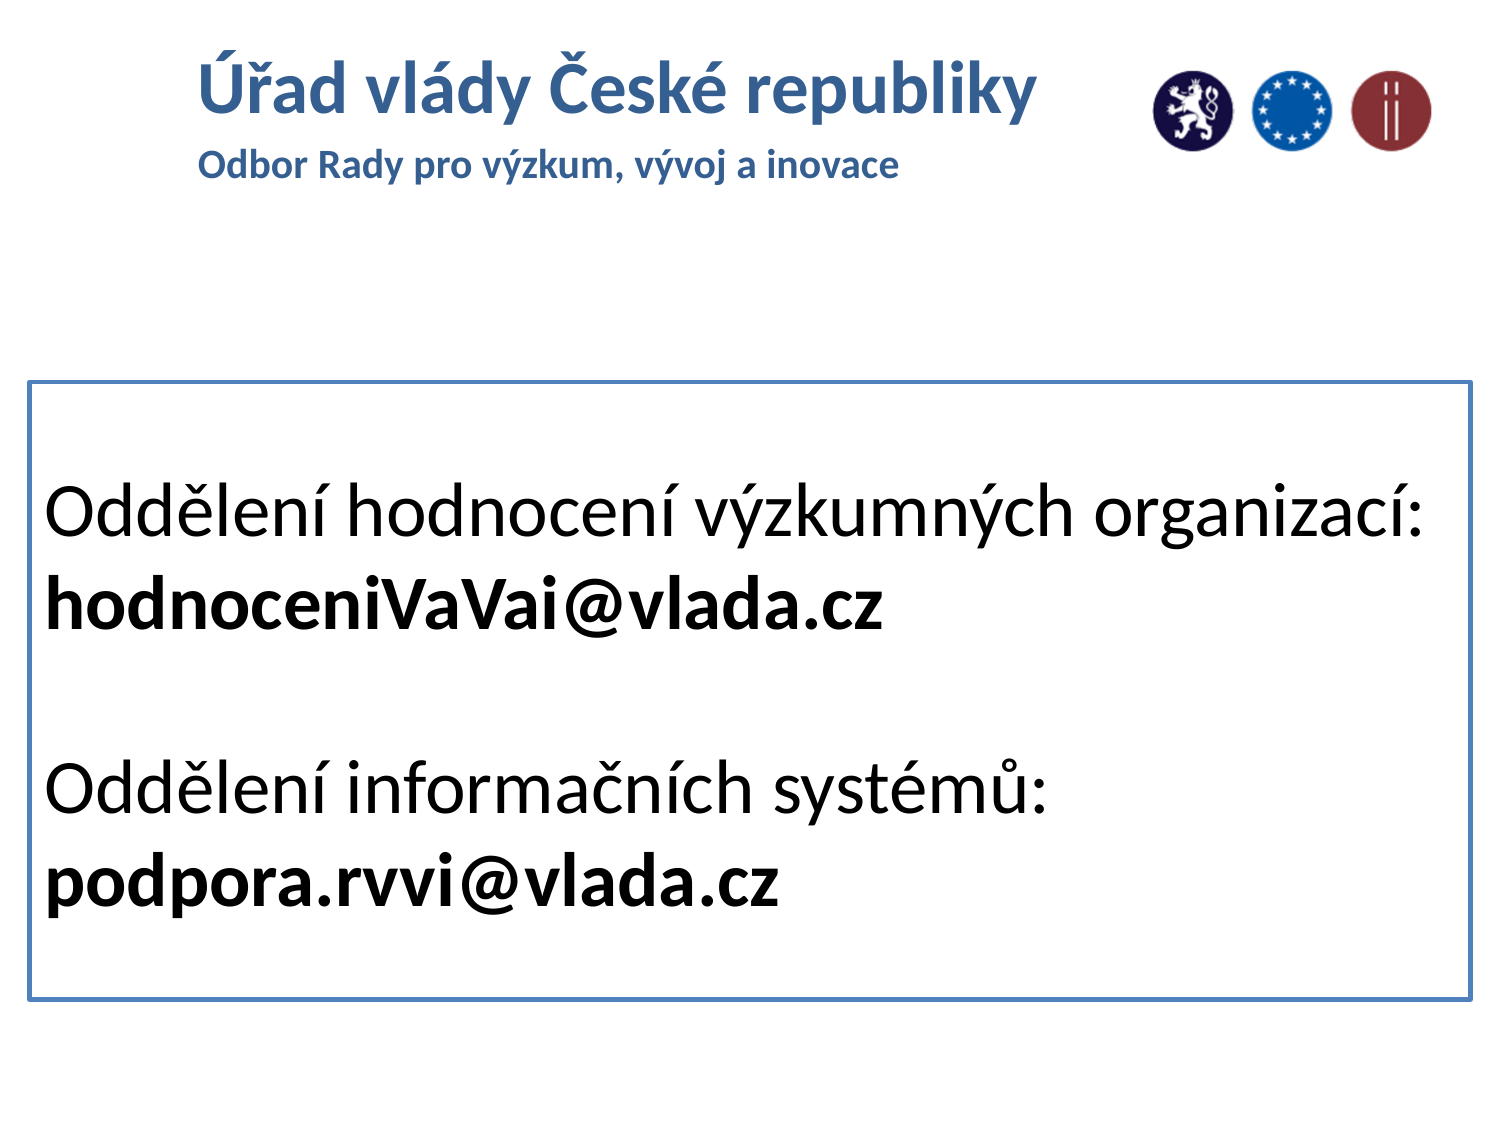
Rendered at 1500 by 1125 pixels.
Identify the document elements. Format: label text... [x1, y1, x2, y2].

subtitle Úřad vlády České republiky Odbor Rady pro výzkum, vývoj a inovace [183, 30, 1152, 244]
picture [1151, 66, 1435, 155]
text_box Oddělení hodnocení výzkumných organizací: hodnoceniVaVai@vlada.cz Oddělení informačních systémů: podpora.rvvi@vlada.cz [27, 380, 1473, 1002]
